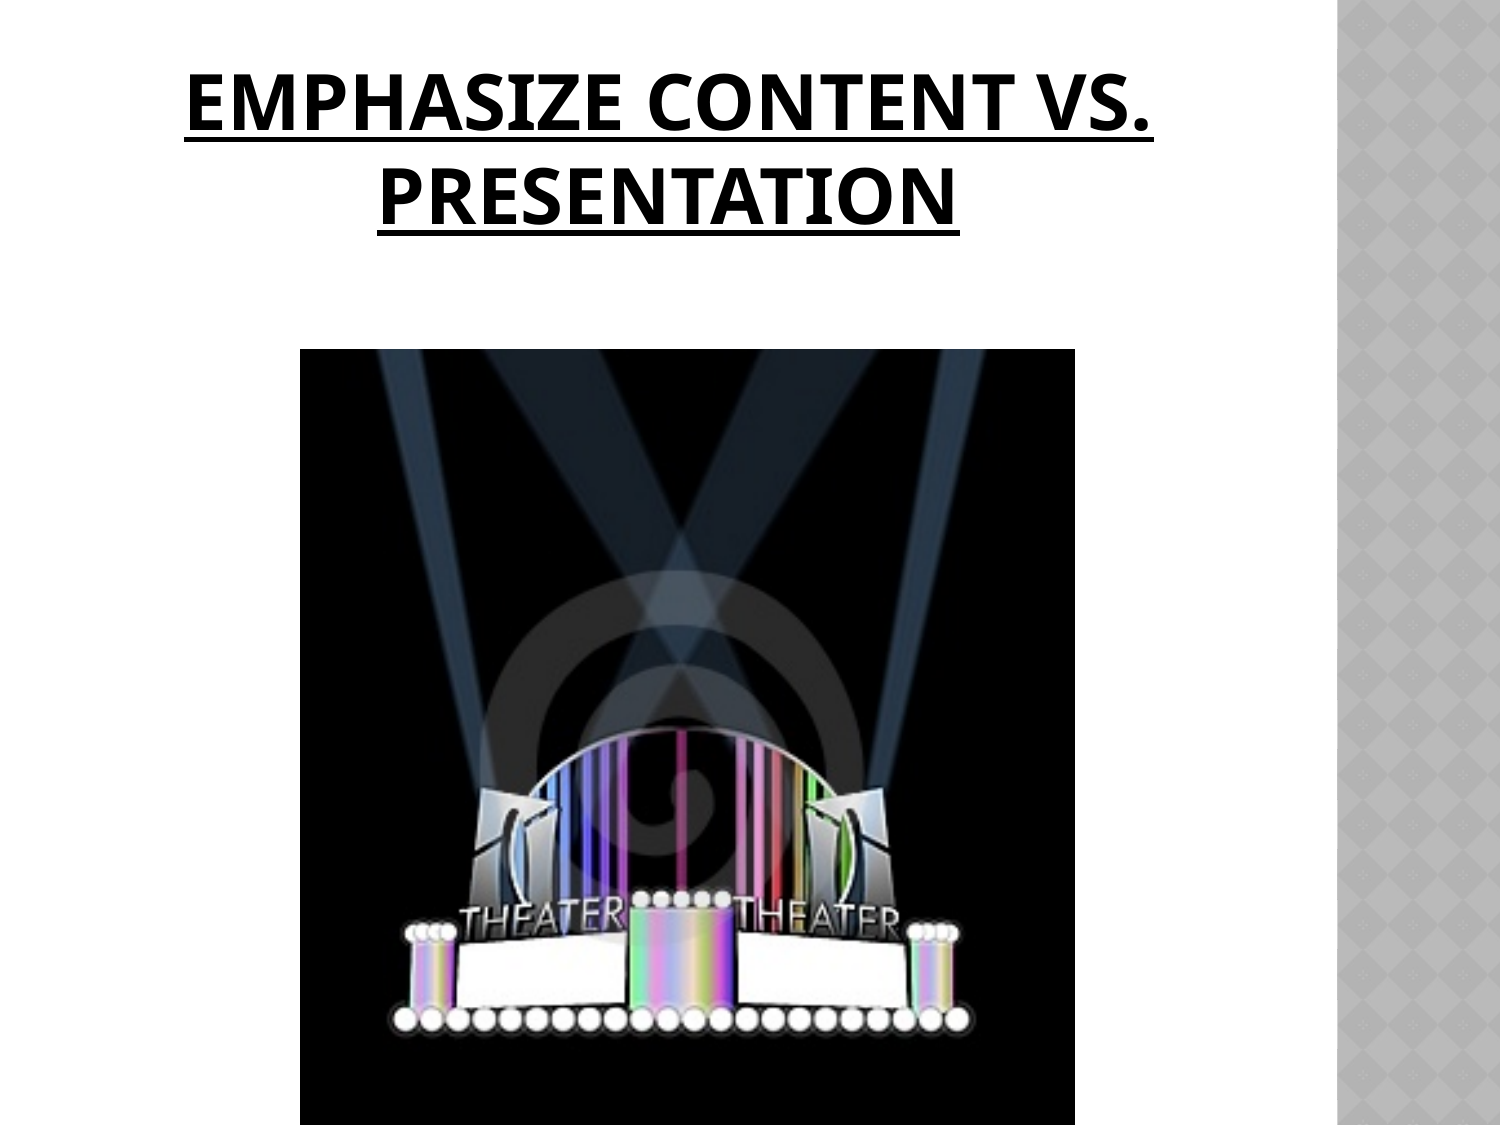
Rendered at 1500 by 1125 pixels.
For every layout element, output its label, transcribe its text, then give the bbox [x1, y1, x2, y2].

title Emphasize content vs. presentation [75, 52, 1263, 240]
picture [299, 349, 1076, 1125]
